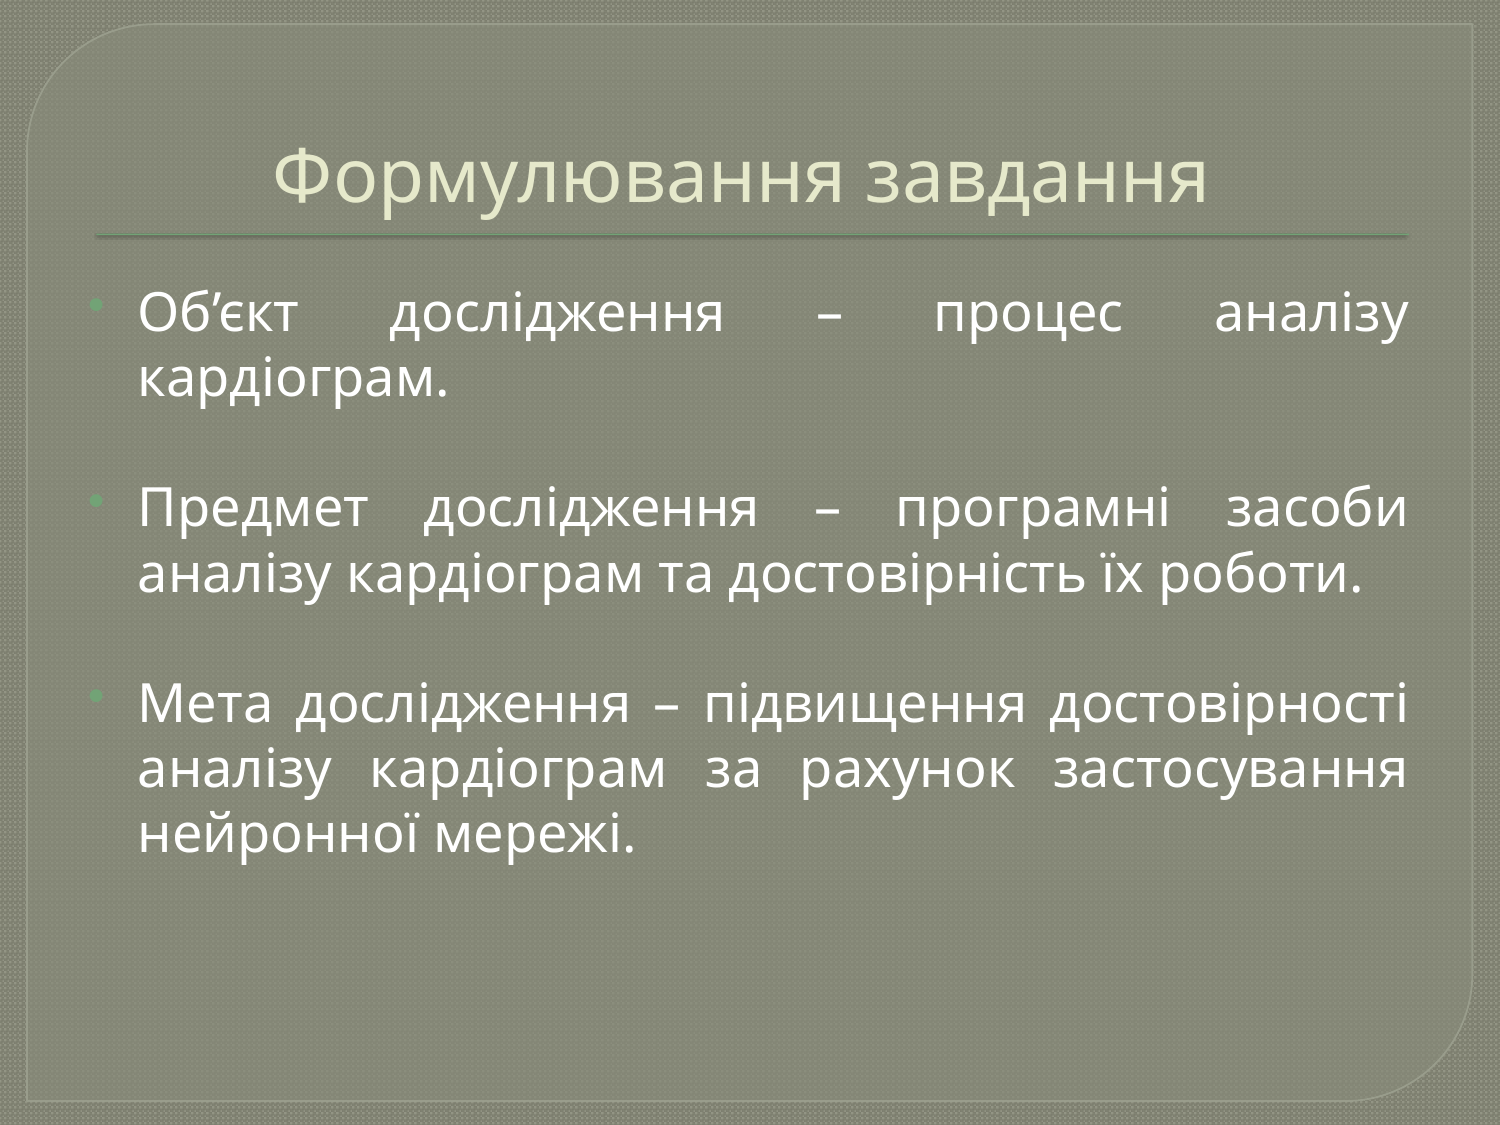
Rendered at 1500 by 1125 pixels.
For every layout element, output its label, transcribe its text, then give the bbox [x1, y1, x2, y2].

list Об’єкт дослідження – процес аналізу кардіограм. Предмет дослідження – програмні засоби аналізу кардіограм та достовірність їх роботи. Мета дослідження – підвищення достовірності аналізу кардіограм за рахунок застосування нейронної мережі. [75, 270, 1425, 1013]
title Формулювання завдання [75, 41, 1425, 230]
